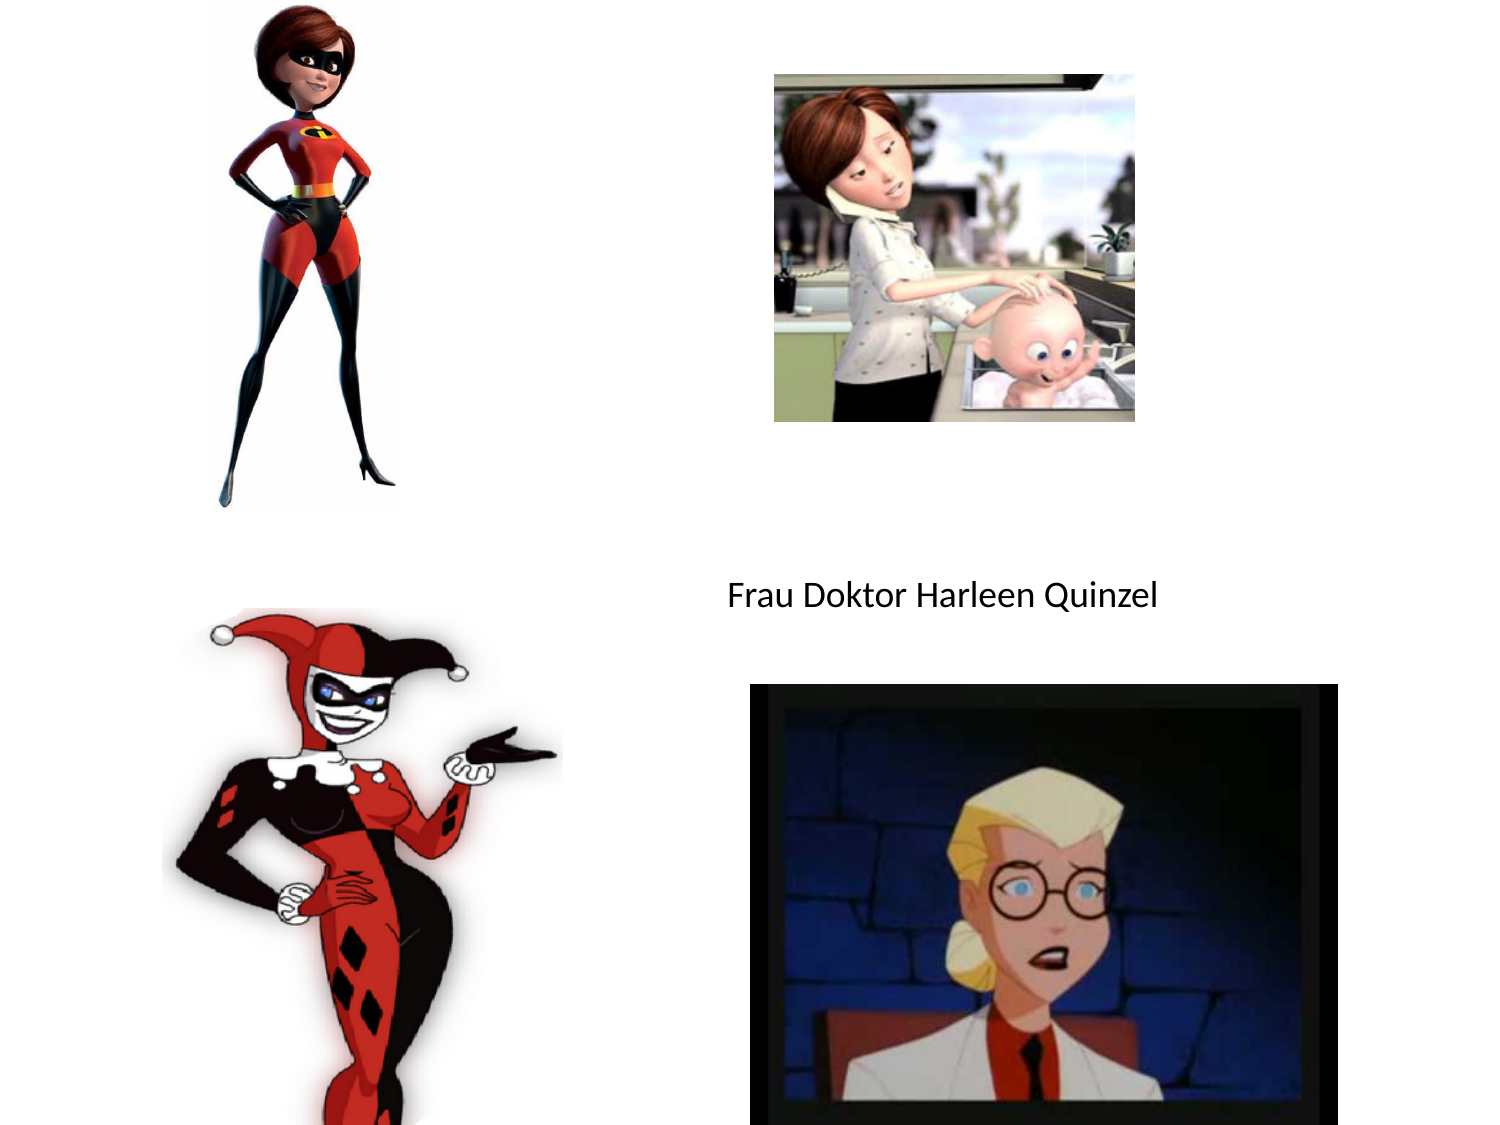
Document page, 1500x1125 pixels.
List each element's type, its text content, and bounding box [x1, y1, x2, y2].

picture [749, 684, 1338, 1125]
picture [774, 74, 1135, 423]
picture [162, 608, 563, 1125]
text_box Frau Doktor Harleen Quinzel [712, 562, 1338, 623]
picture [212, 0, 401, 512]
